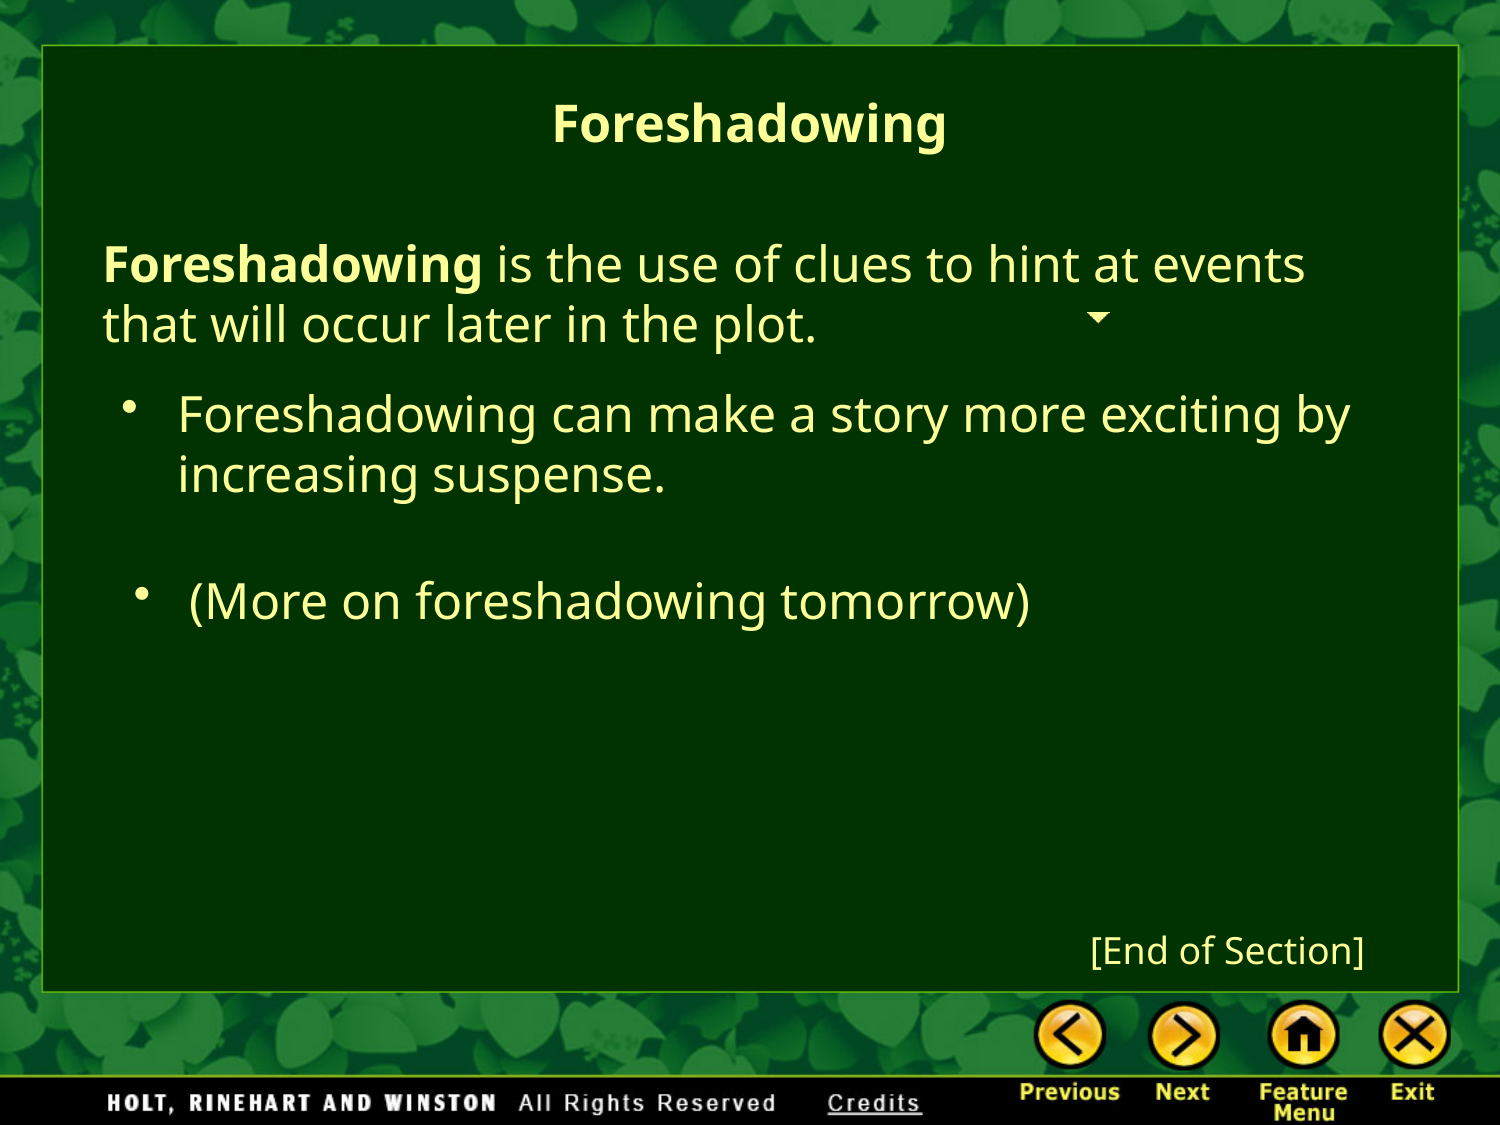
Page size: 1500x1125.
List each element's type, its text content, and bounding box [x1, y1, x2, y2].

text_box (More on foreshadowing tomorrow) [99, 562, 1425, 638]
text_box [End of Section] [1074, 919, 1413, 980]
text_box Foreshadowing is the use of clues to hint at events that will occur later in the plot. [87, 224, 1413, 360]
title Foreshadowing [74, 56, 1426, 188]
text_box Foreshadowing can make a story more exciting by increasing suspense. [87, 374, 1413, 510]
picture [0, 0, 1500, 1125]
